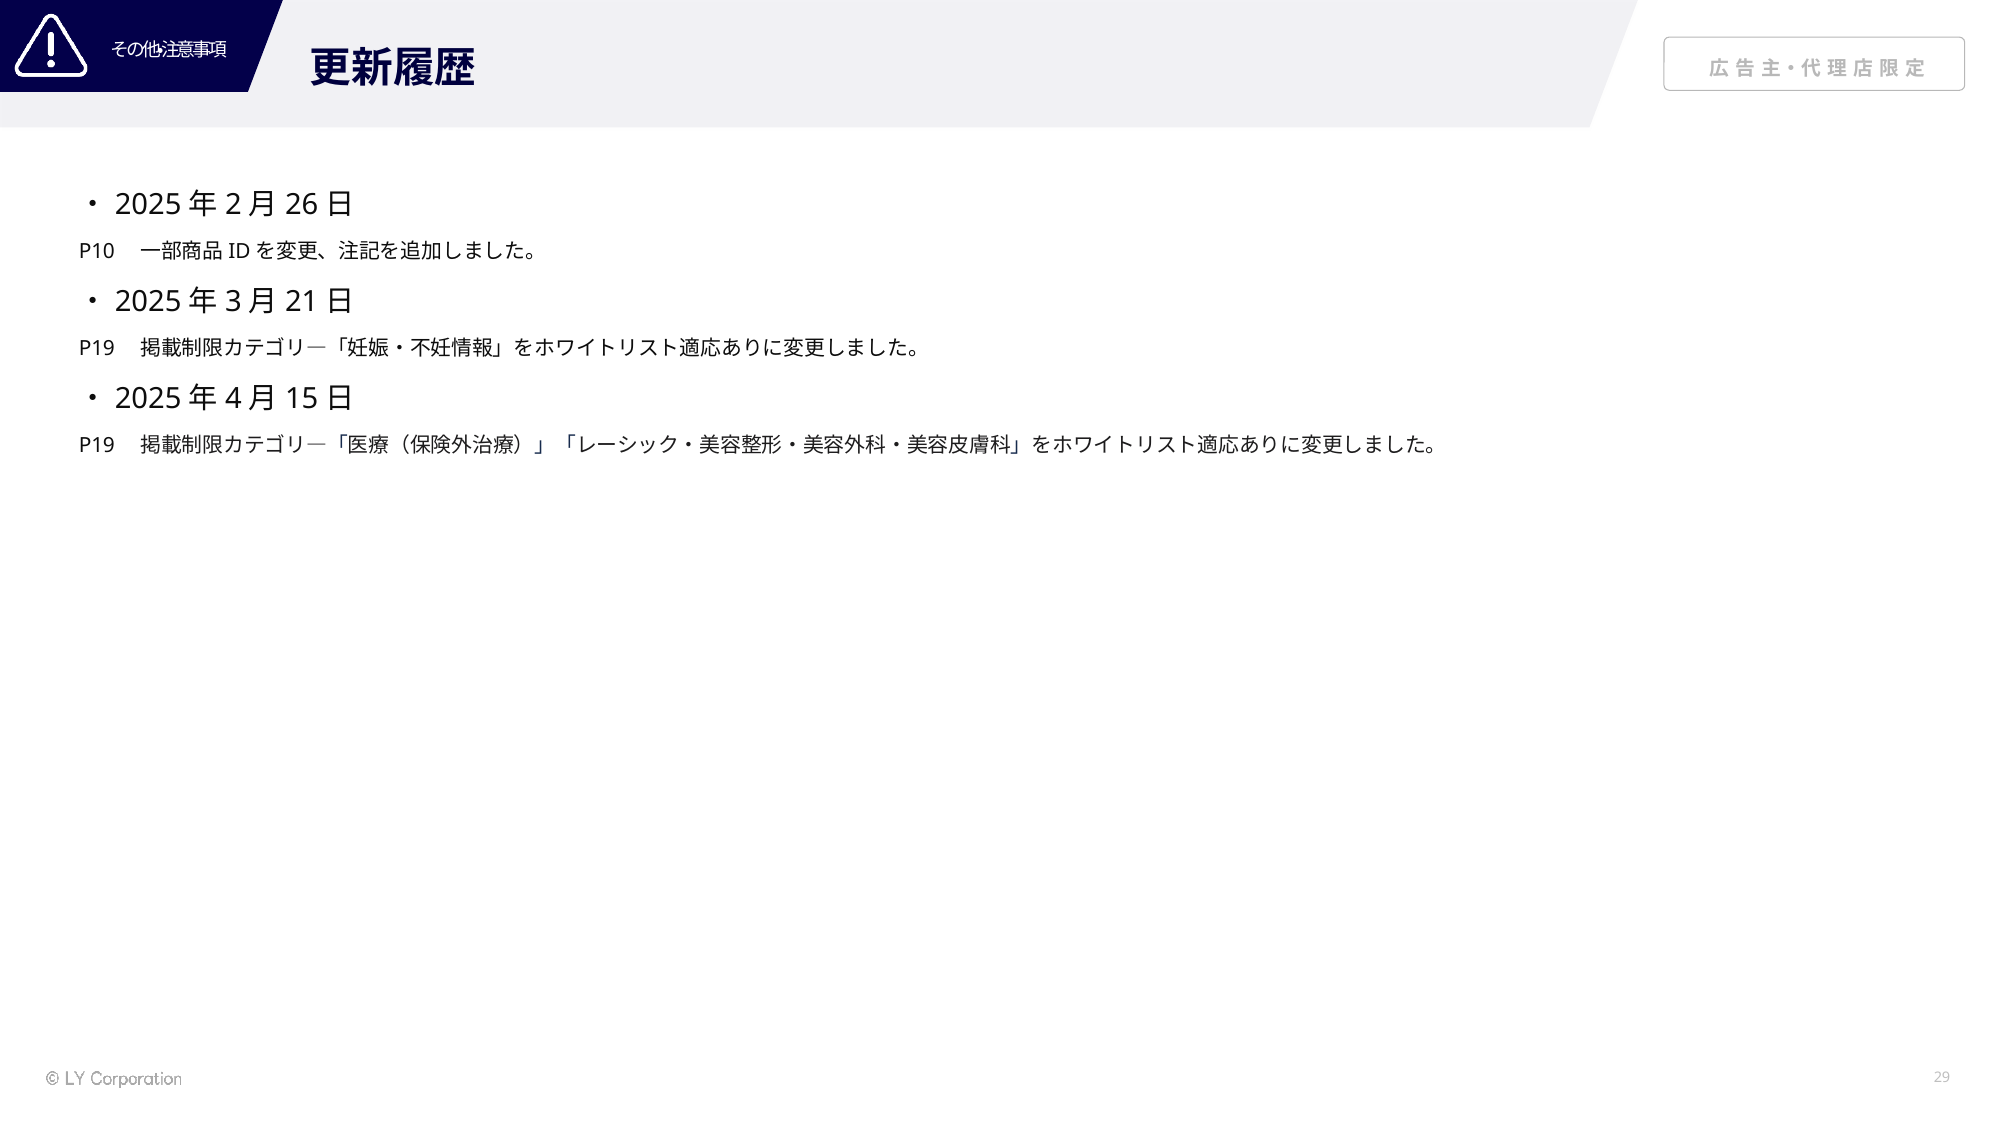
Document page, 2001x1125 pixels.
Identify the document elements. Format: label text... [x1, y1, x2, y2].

text_box ・2025年2月26日 P10 一部商品IDを変更、注記を追加しました。 ・2025年3月21日 P19 掲載制限カテゴリ―「妊娠・不妊情報」をホワイトリスト適応ありに変更しました。 ・2025年4月15日 P19 掲載制限カテゴリ―「医療（保険外治療）」「レーシック・美容整形・美容外科・美容皮膚科」をホワイトリスト適応ありに変更しました。 [78, 178, 1922, 457]
picture [46, 1071, 181, 1088]
picture [9, 5, 92, 87]
list その他・注意事項 [97, 13, 240, 81]
list 更新履歴 [309, 41, 1645, 97]
